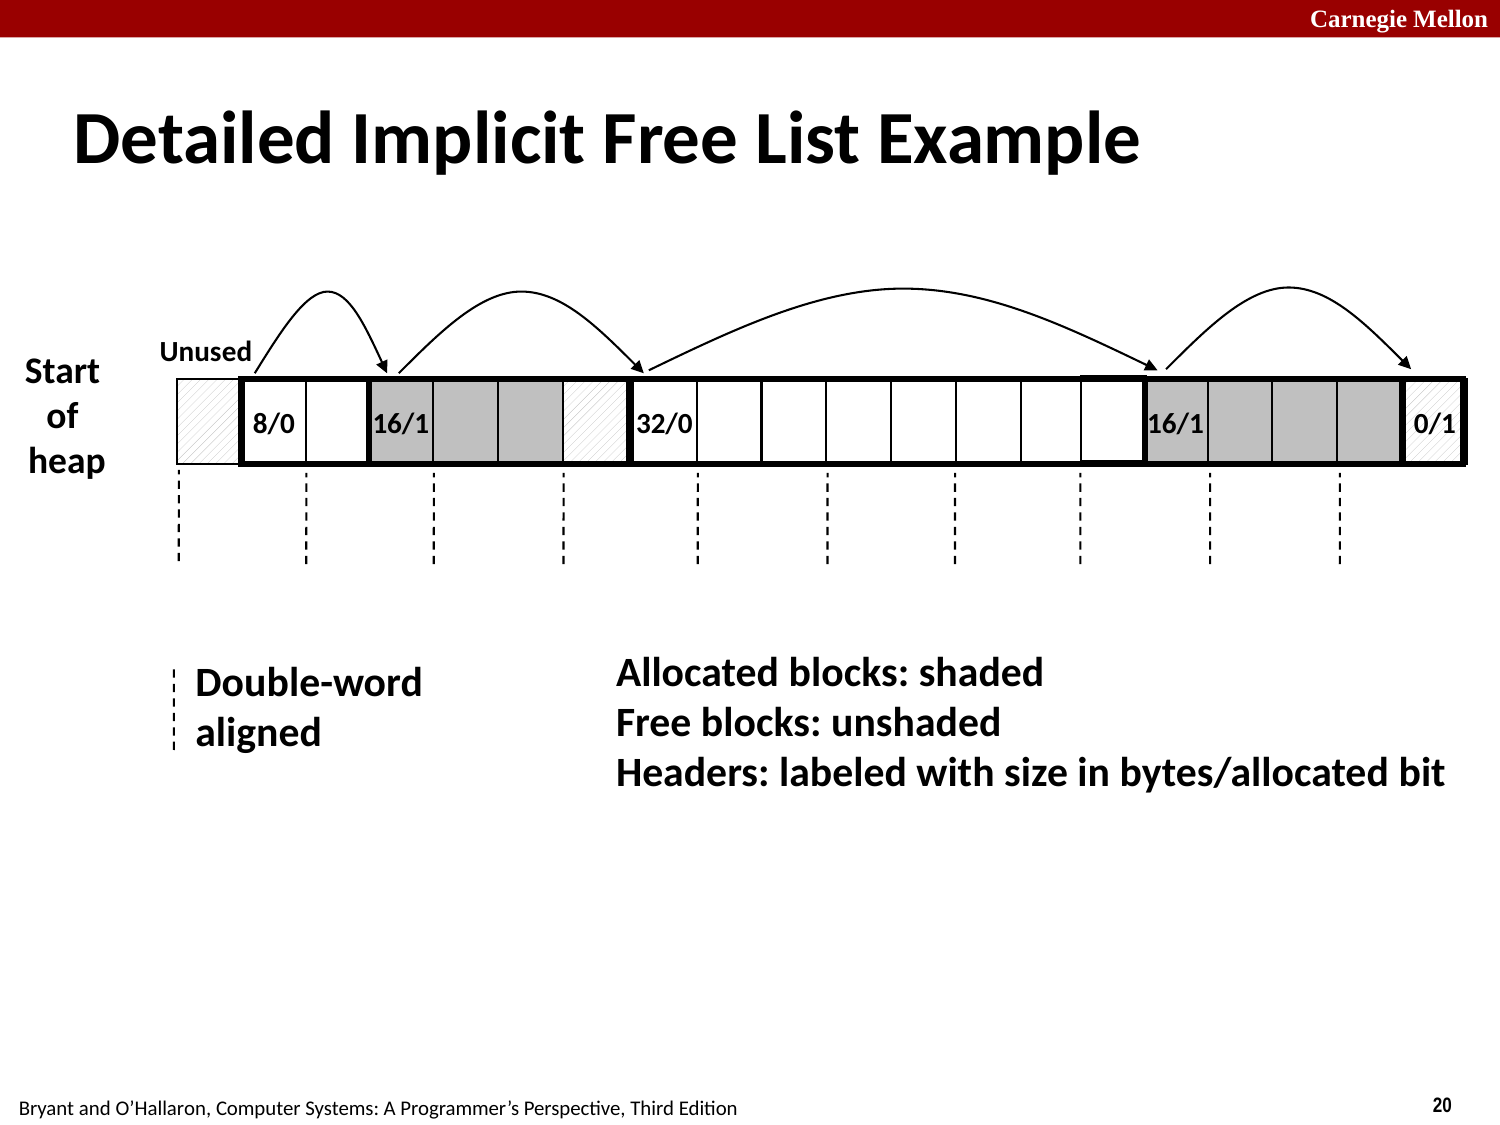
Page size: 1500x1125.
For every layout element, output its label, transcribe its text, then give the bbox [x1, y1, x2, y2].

text_box [648, 288, 1158, 371]
text_box [630, 378, 1146, 464]
text_box Allocated blocks: shaded Free blocks: unshaded Headers: labeled with size in bytes/allocated bit [601, 637, 1462, 803]
text_box [176, 379, 241, 464]
text_box Start of heap [10, 338, 124, 489]
text_box [1166, 287, 1412, 370]
text_box Double-word aligned [180, 647, 487, 762]
text_box [368, 378, 630, 464]
text_box [1402, 378, 1463, 464]
text_box 0/1 [1463, 379, 1468, 464]
text_box [1146, 378, 1402, 464]
title Detailed Implicit Free List Example [58, 71, 1305, 197]
text_box [241, 378, 368, 464]
text_box [268, 291, 388, 374]
text_box Unused [144, 325, 268, 375]
text_box [398, 291, 644, 374]
